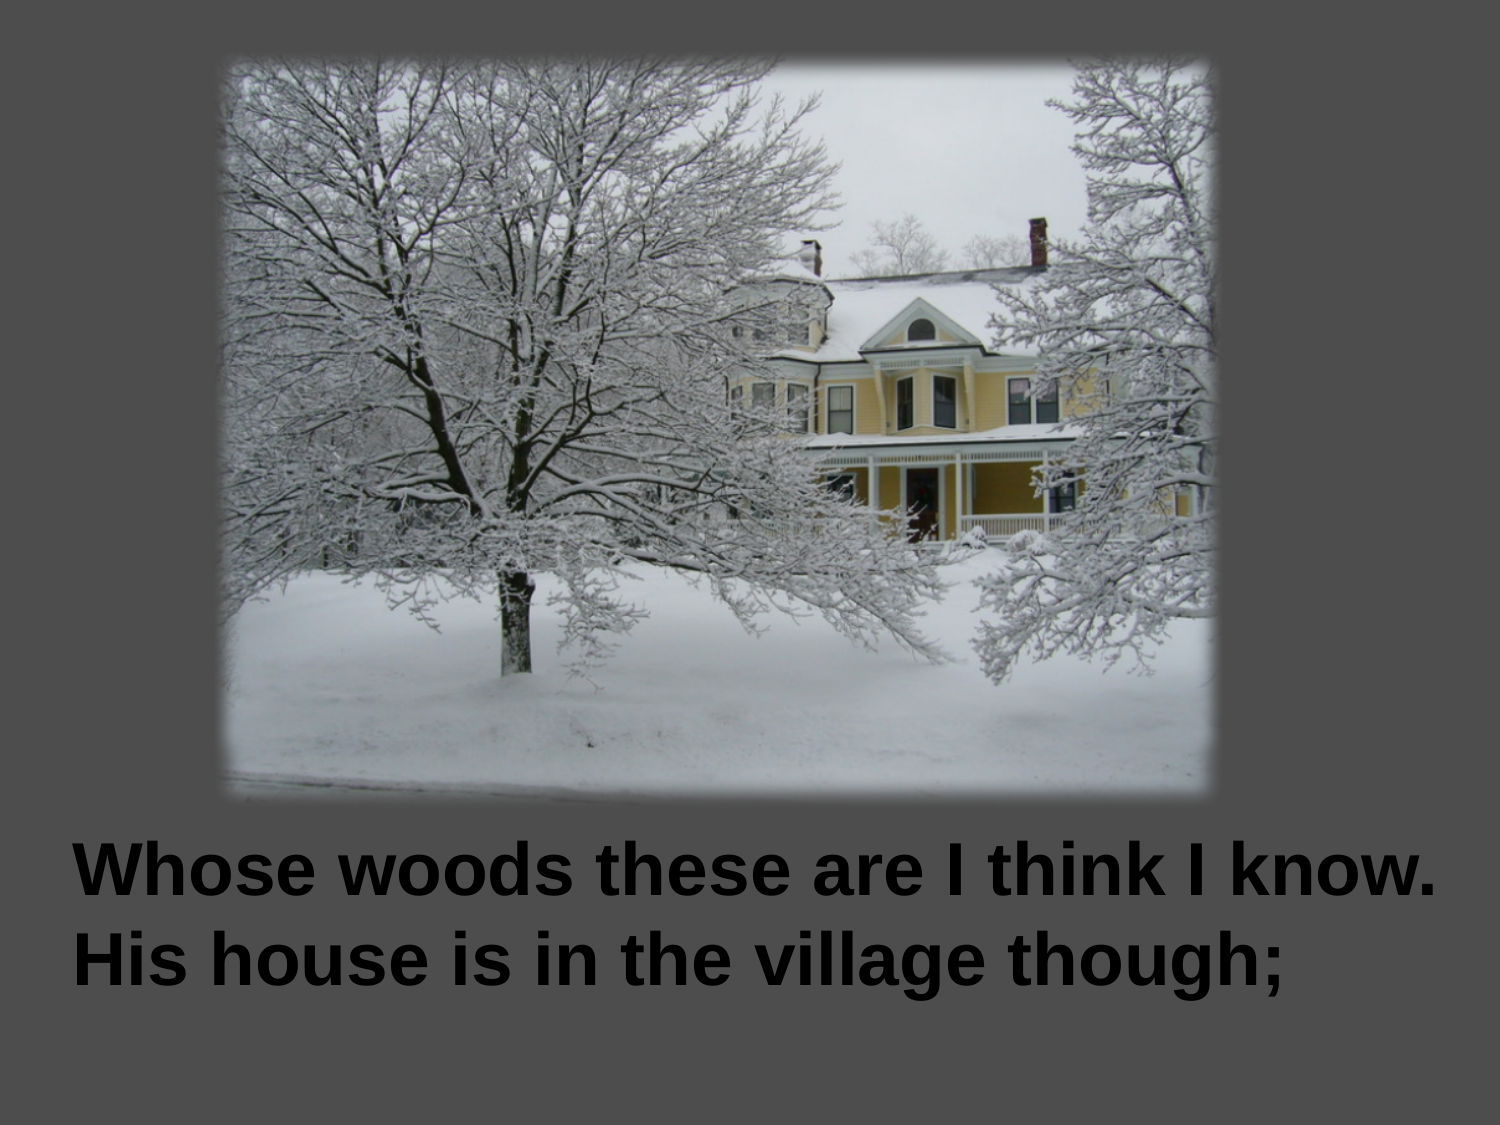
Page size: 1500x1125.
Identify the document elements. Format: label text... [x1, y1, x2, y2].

text_box Whose woods these are I think I know. His house is in the village though; [57, 813, 1455, 1099]
picture [212, 49, 1226, 810]
